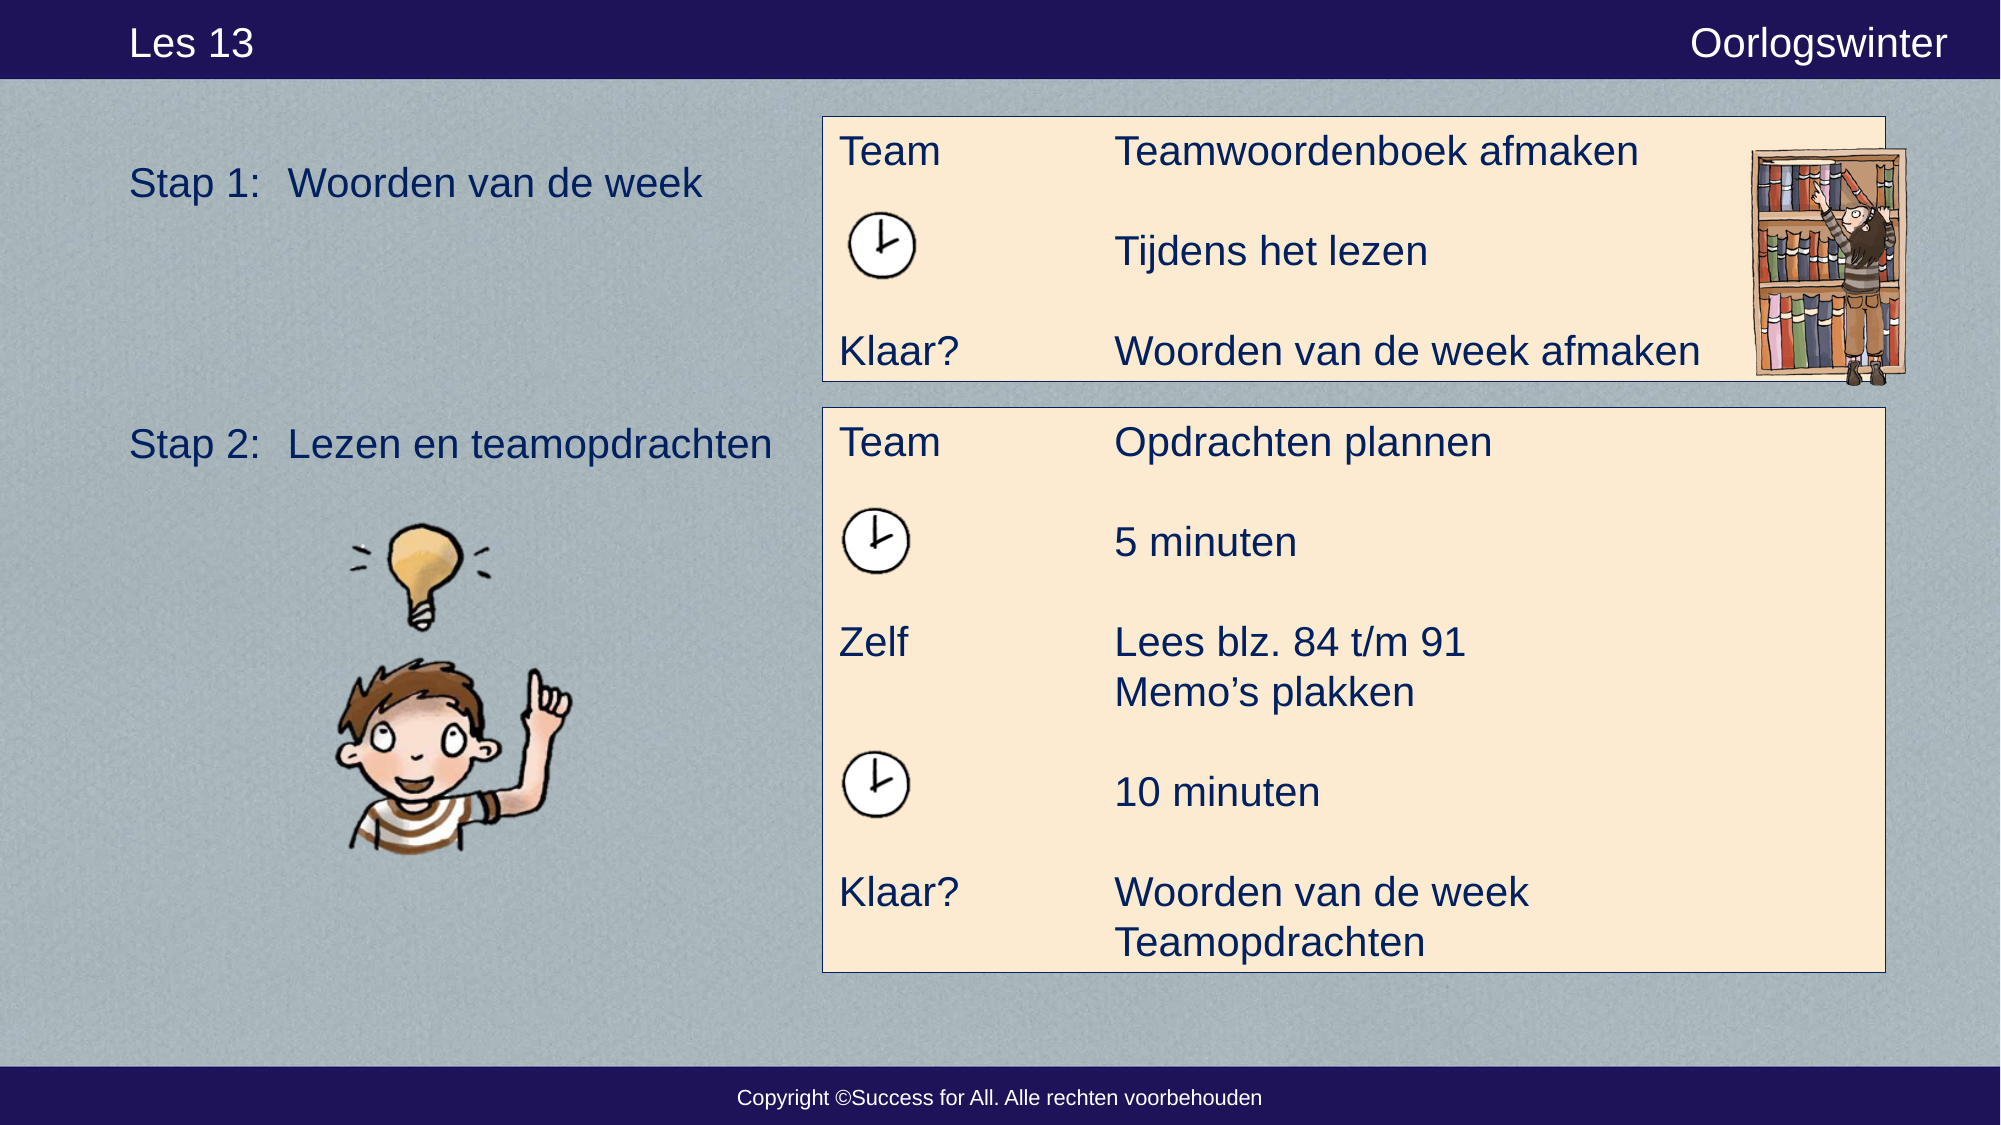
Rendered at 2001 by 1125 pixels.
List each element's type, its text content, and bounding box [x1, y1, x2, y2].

text_box Stap 1: Woorden van de week Stap 2: Lezen en teamopdrachten [114, 148, 907, 474]
text_box Team Teamwoordenboek afmaken Tijdens het lezen Klaar? Woorden van de week afmaken [822, 116, 1886, 382]
text_box Copyright ©Success for All. Alle rechten voorbehouden [0, 1076, 2000, 1125]
picture [0, 0, 2001, 1125]
text_box Team Opdrachten plannen 5 minuten Zelf Lees blz. 84 t/m 91 Memo’s plakken 10 minuten Klaar? Woorden van de week Teamopdrachten [822, 407, 1886, 973]
text_box Oorlogswinter [786, 8, 1963, 73]
text_box Les 13 [114, 8, 354, 73]
